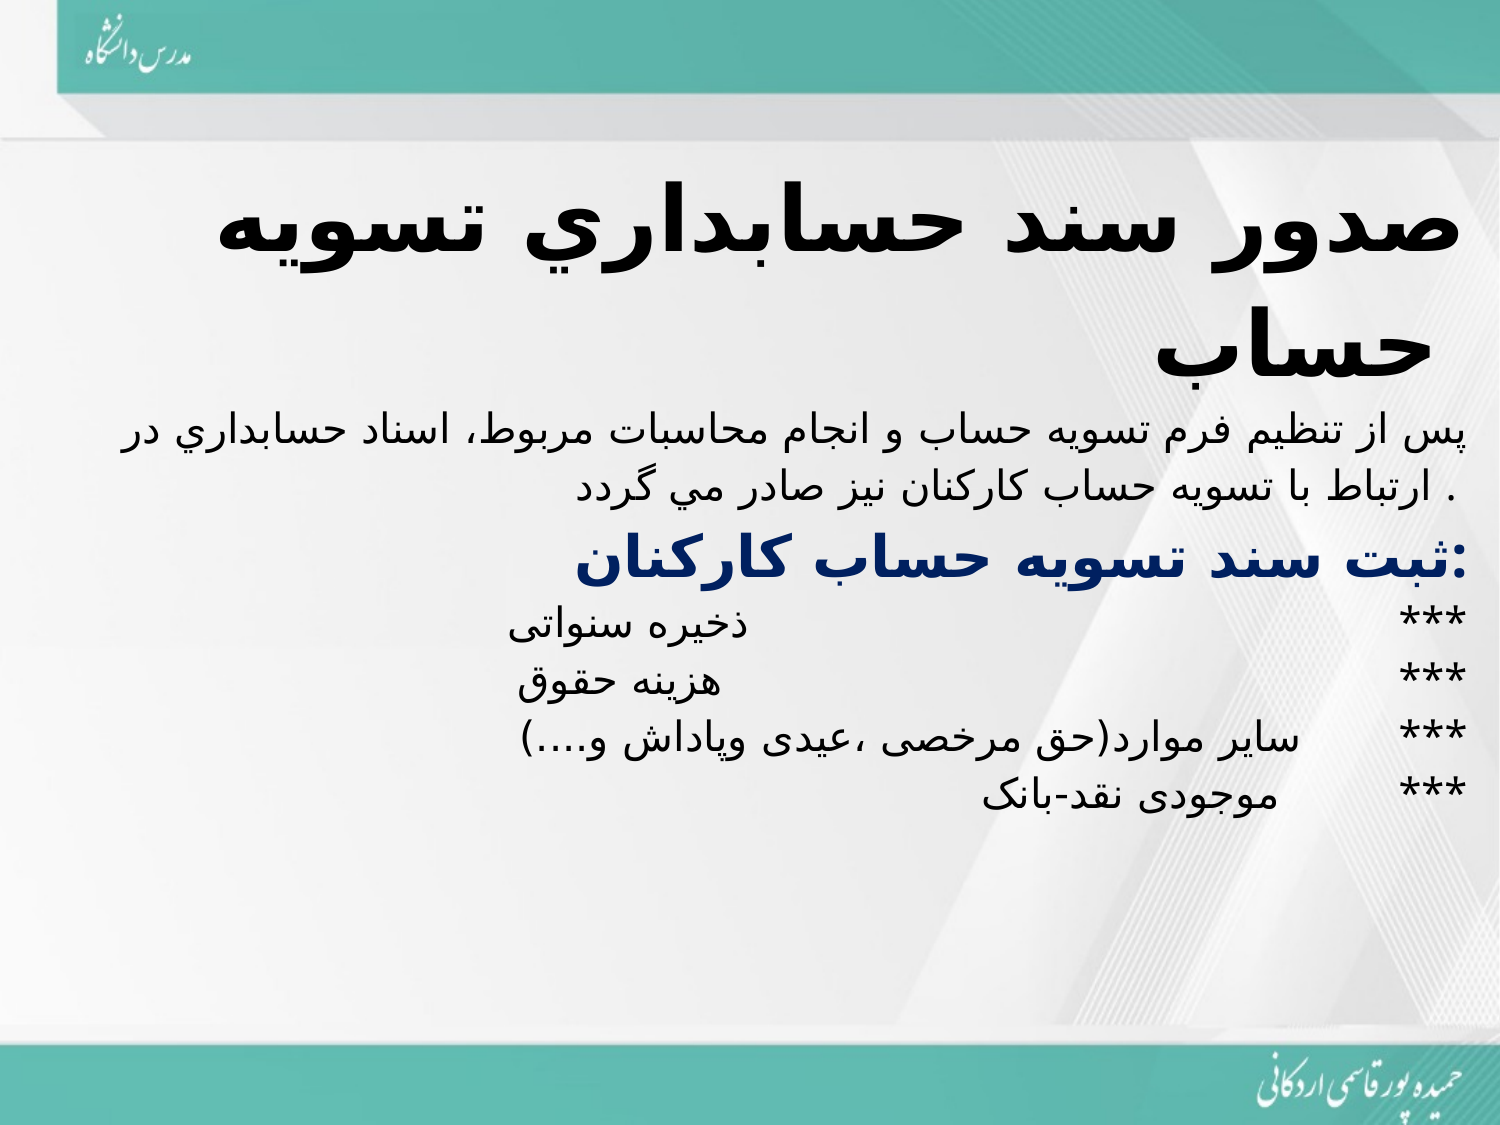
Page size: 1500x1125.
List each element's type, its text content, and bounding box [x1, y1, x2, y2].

picture [0, 0, 1500, 1125]
text_box صدور سند حسابداري تسويه حساب پس از تنظيم فرم تسويه حساب و انجام محاسبات مربوط، اسناد حسابداري در ارتباط با تسويه حساب کارکنان نيز صادر مي گردد . ثبت سند تسویه حساب کارکنان: ذخیره سنواتی *** هزینه حقوق *** سایر موارد(حق مرخصی ،عیدی وپاداش و....) *** موجودی نقد-بانک *** [56, 137, 1483, 825]
